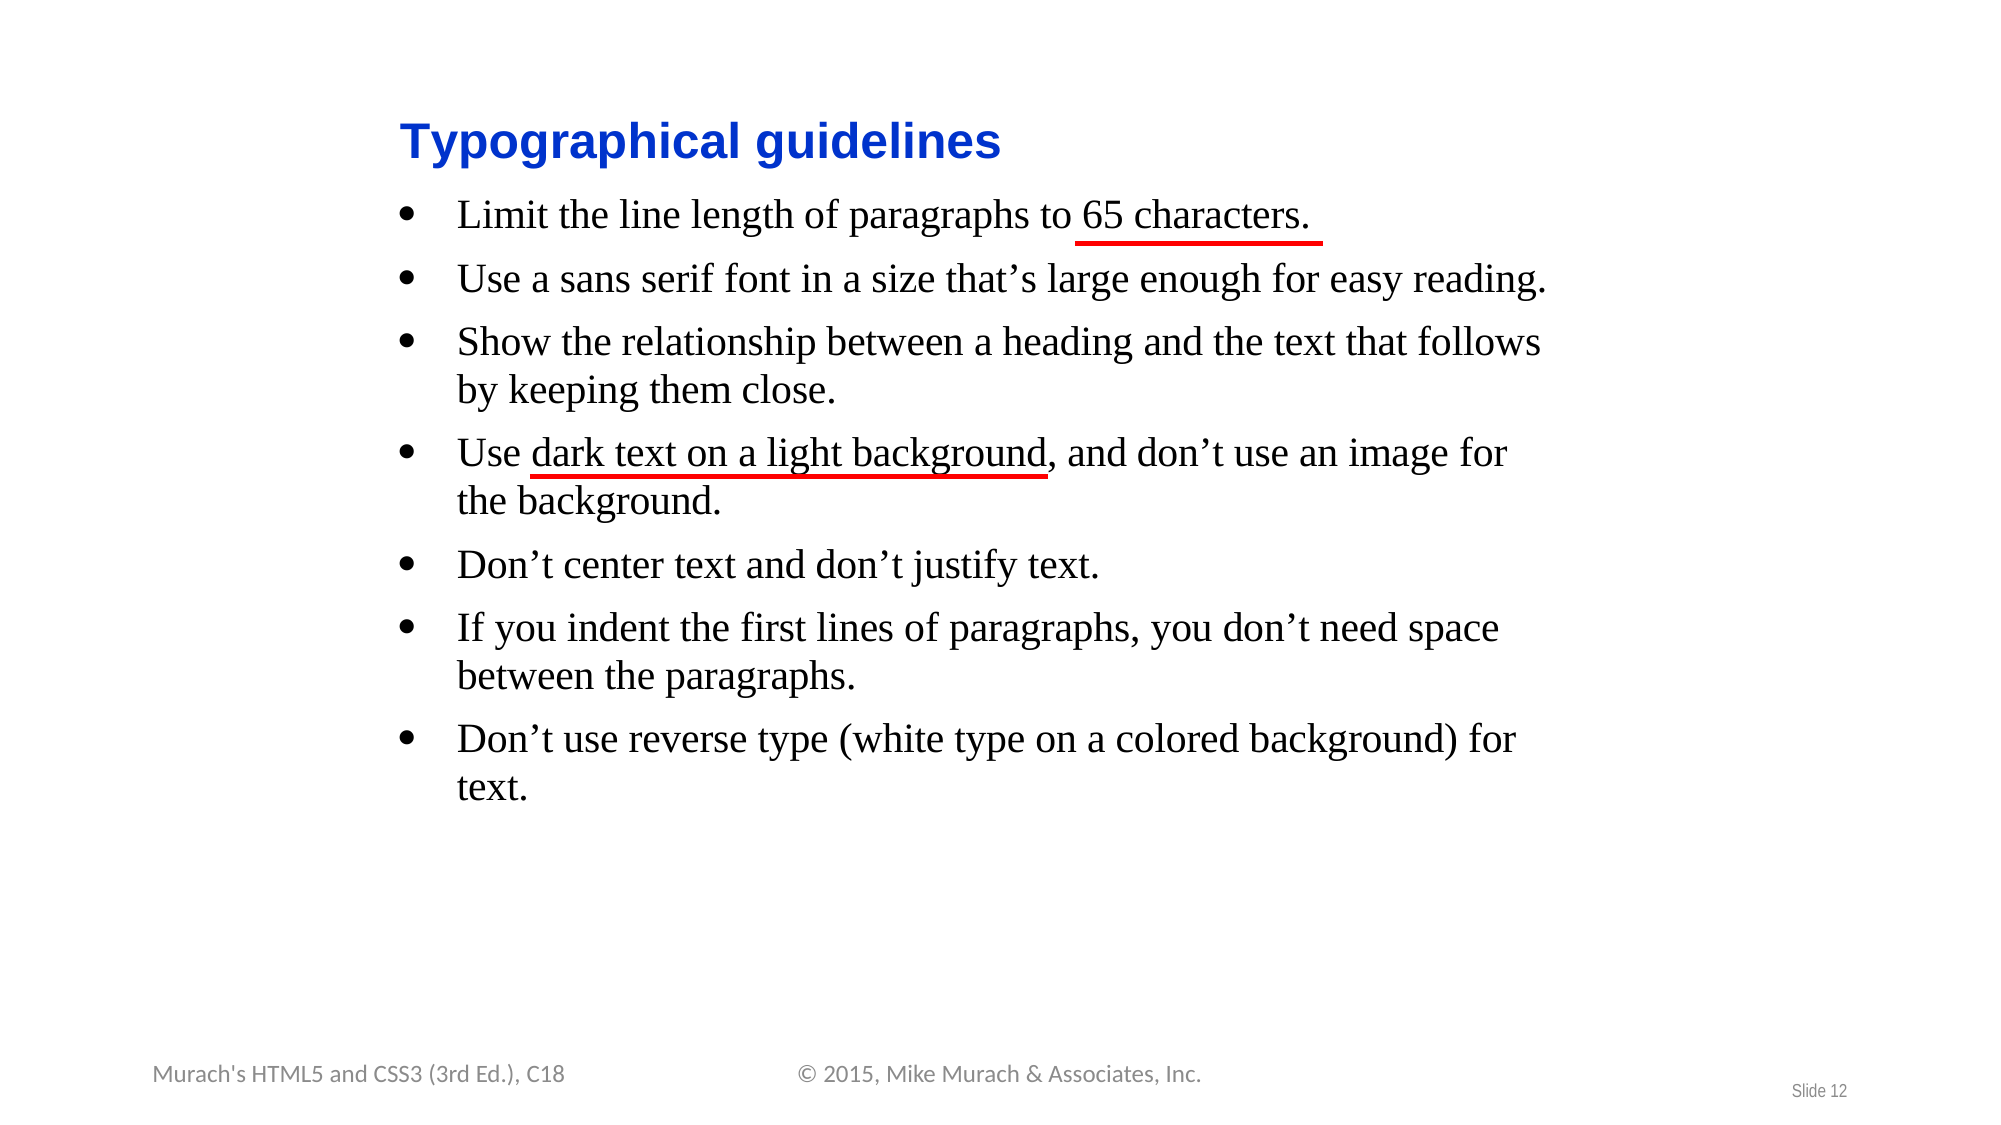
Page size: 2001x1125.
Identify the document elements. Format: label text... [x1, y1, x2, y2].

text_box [399, 187, 1598, 824]
footer © 2015, Mike Murach & Associates, Inc. [662, 1042, 1338, 1103]
slide_number Slide 12 [1412, 1042, 1863, 1103]
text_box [399, 112, 1598, 183]
slide_number Murach's HTML5 and CSS3 (3rd Ed.), C18 [137, 1042, 588, 1103]
